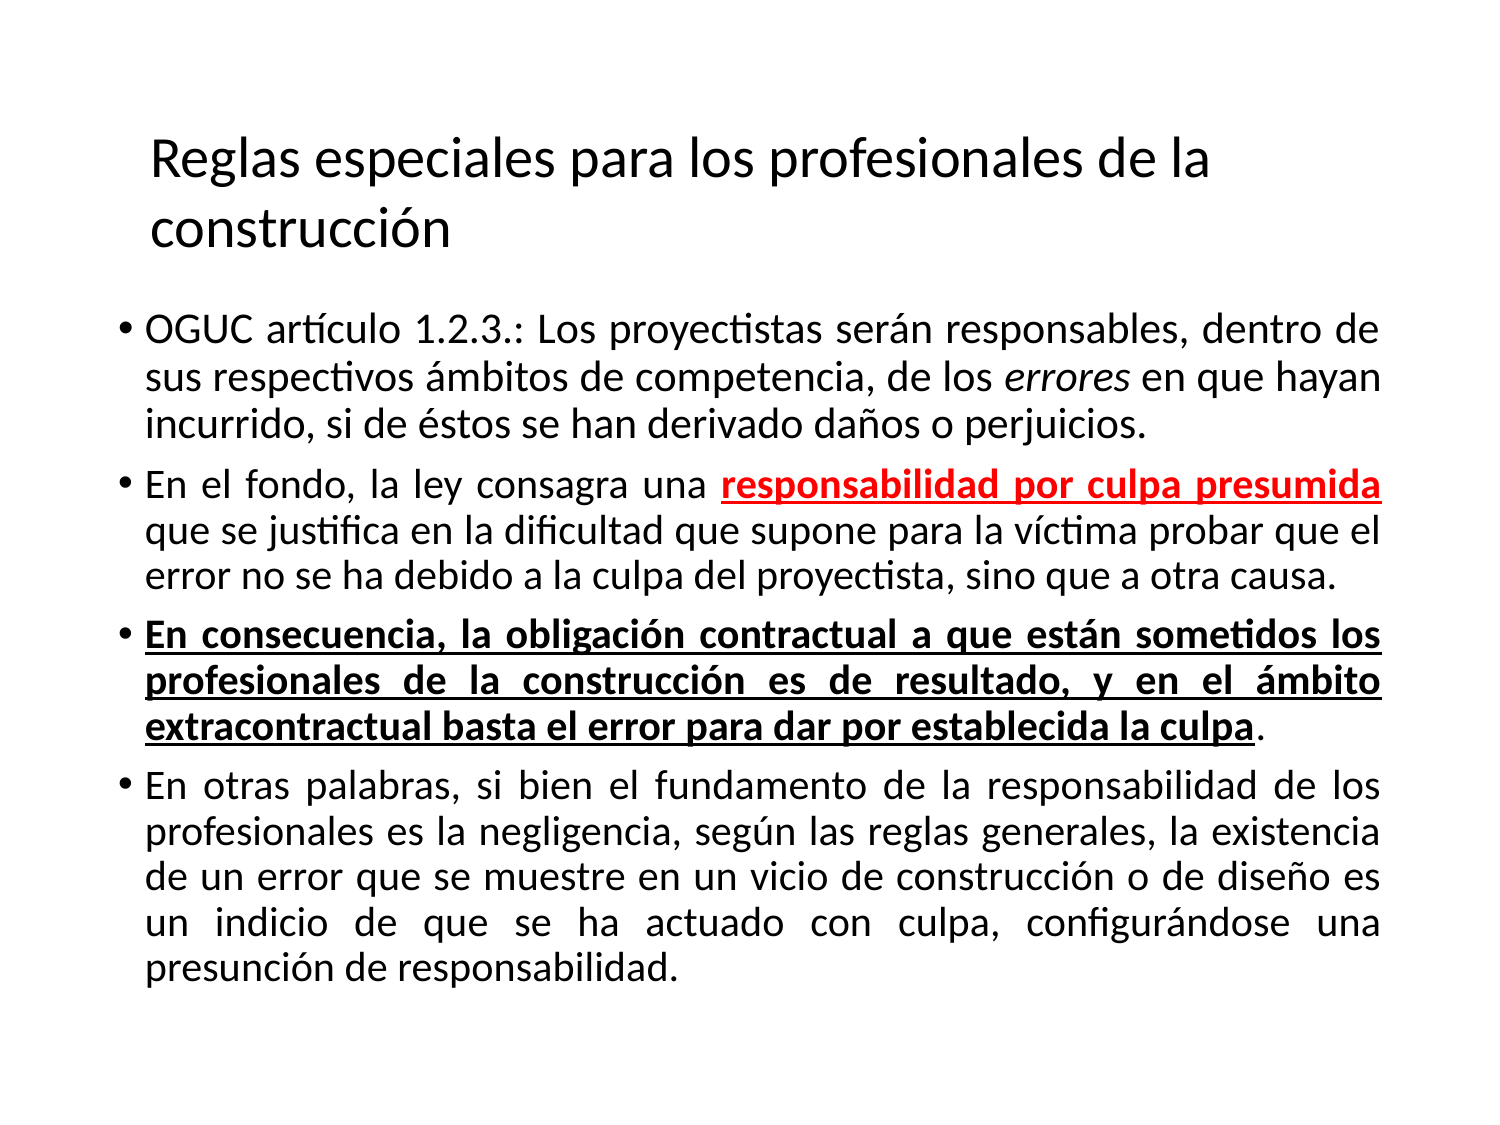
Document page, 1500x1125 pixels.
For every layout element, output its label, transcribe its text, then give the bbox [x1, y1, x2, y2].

text_box Reglas especiales para los profesionales de la construcción [135, 112, 1365, 267]
list OGUC artículo 1.2.3.: Los proyectistas serán responsables, dentro de sus respectivos ámbitos de competencia, de los errores en que hayan incurrido, si de éstos se han derivado daños o perjuicios. En el fondo, la ley consagra una responsabilidad por culpa presumida que se justifica en la dificultad que supone para la víctima probar que el error no se ha debido a la culpa del proyectista, sino que a otra causa. En consecuencia, la obligación contractual a que están sometidos los profesionales de la construcción es de resultado, y en el ámbito extracontractual basta el error para dar por establecida la culpa. En otras palabras, si bien el fundamento de la responsabilidad de los profesionales es la negligencia, según las reglas generales, la existencia de un error que se muestre en un vicio de construcción o de diseño es un indicio de que se ha actuado con culpa, configurándose una presunción de responsabilidad. [103, 172, 1397, 1014]
